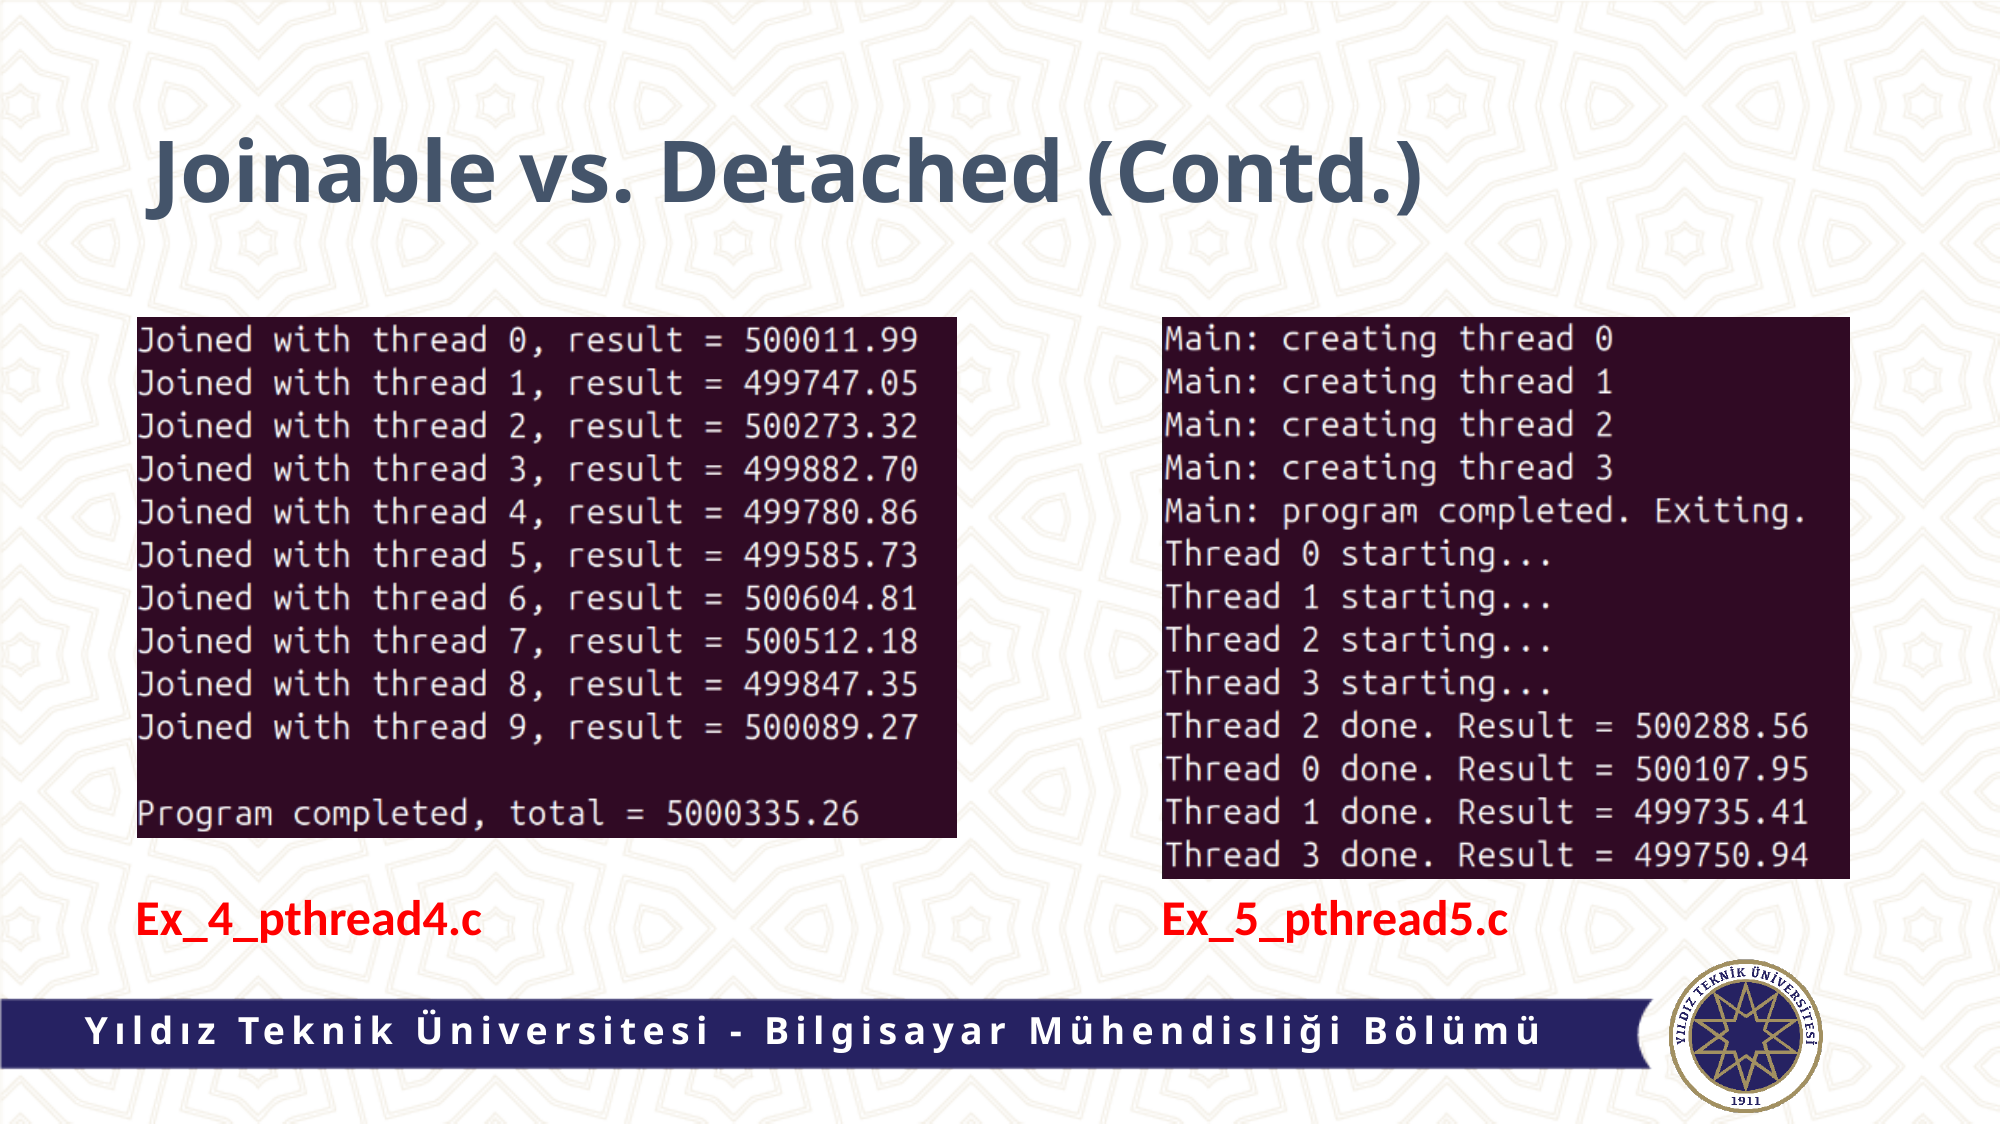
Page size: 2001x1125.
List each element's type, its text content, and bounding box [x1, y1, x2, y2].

title Joinable vs. Detached (Contd.) [137, 59, 1863, 278]
footer Yıldız Teknik Üniversitesi - Bilgisayar Mühendisliği Bölümü [0, 997, 1628, 1069]
text_box Ex_4_pthread4.c [120, 877, 650, 984]
picture [0, 0, 2000, 1125]
text_box Ex_5_pthread5.c [1146, 877, 1676, 984]
